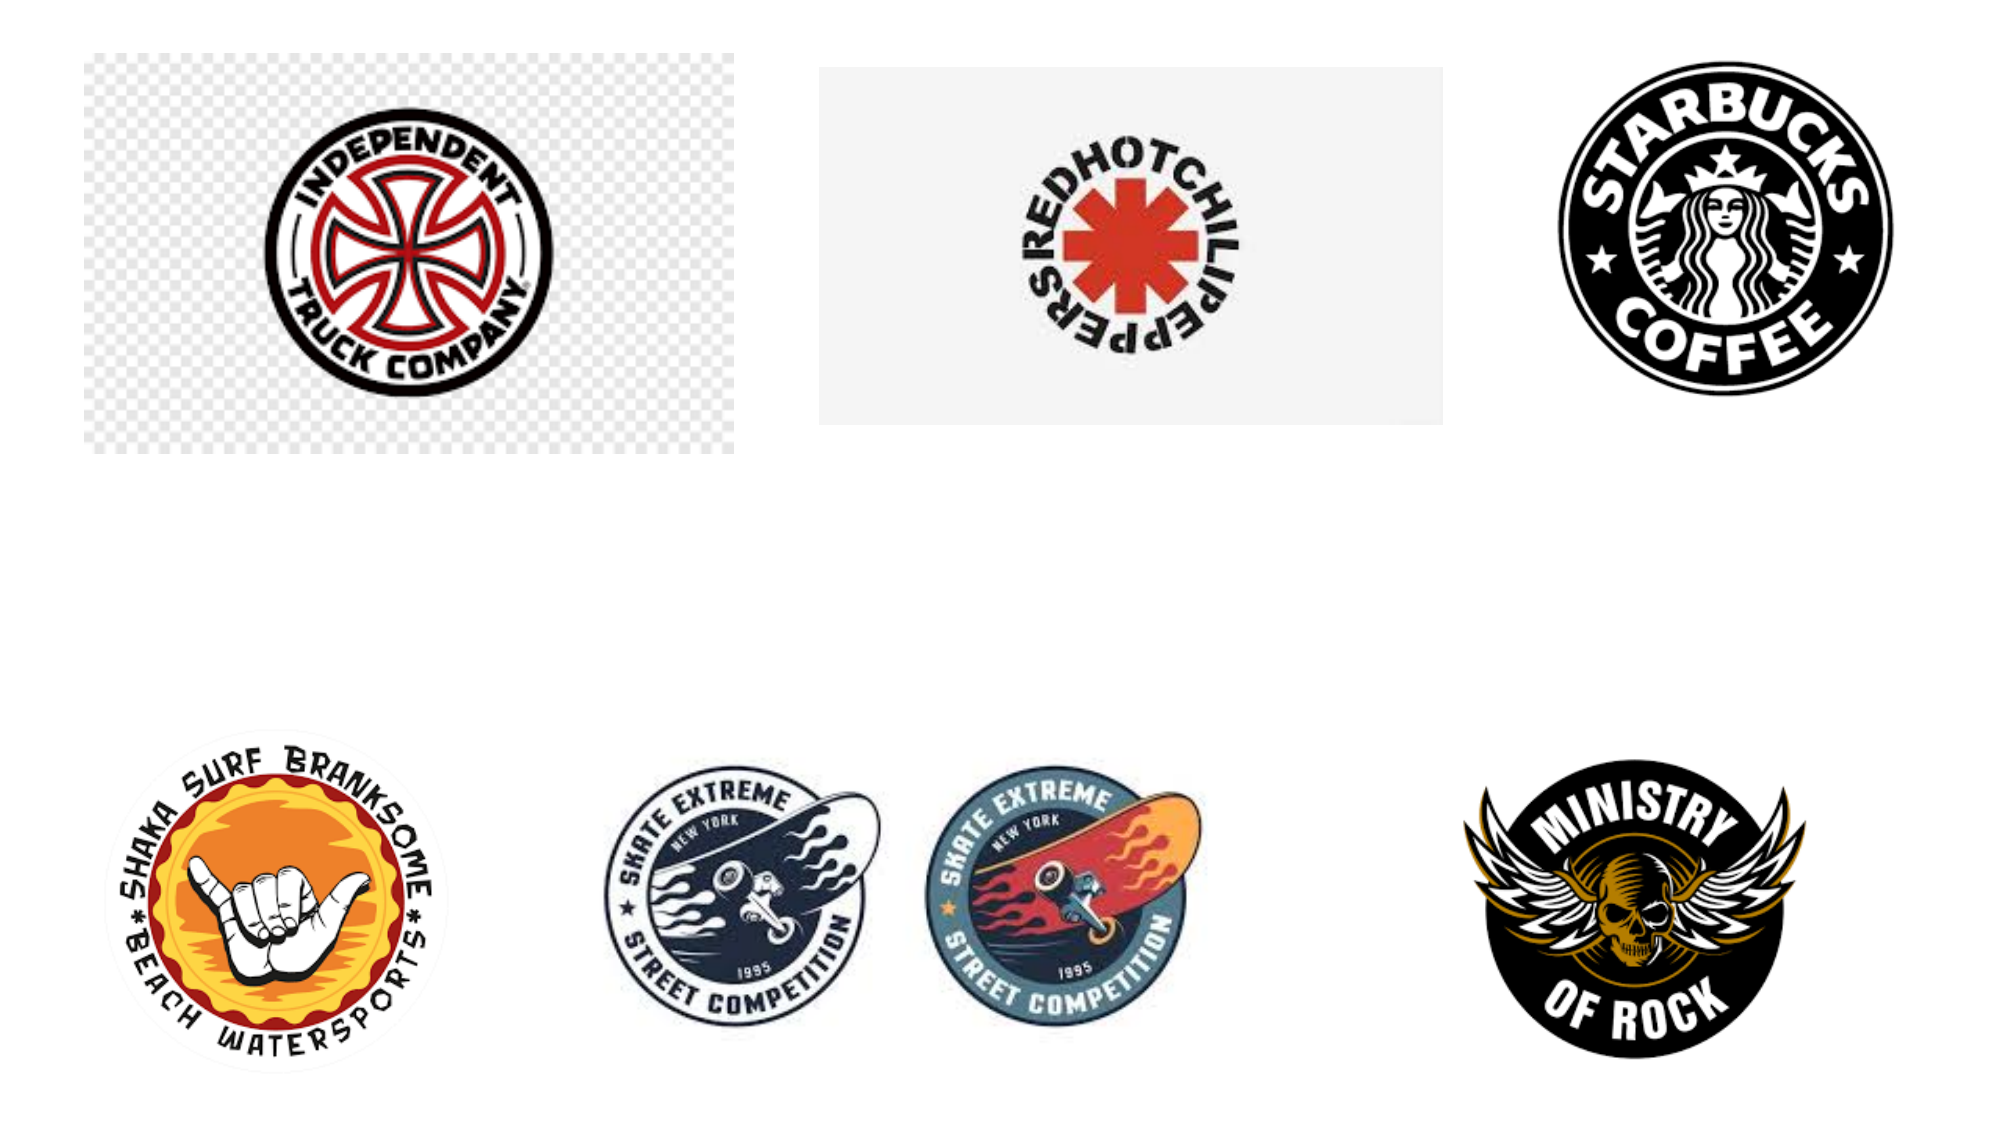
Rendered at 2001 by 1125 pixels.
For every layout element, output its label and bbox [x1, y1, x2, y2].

picture [571, 724, 1236, 1059]
picture [1458, 733, 1812, 1086]
picture [99, 724, 453, 1078]
picture [83, 53, 735, 454]
picture [1549, 53, 1903, 406]
picture [819, 66, 1444, 425]
